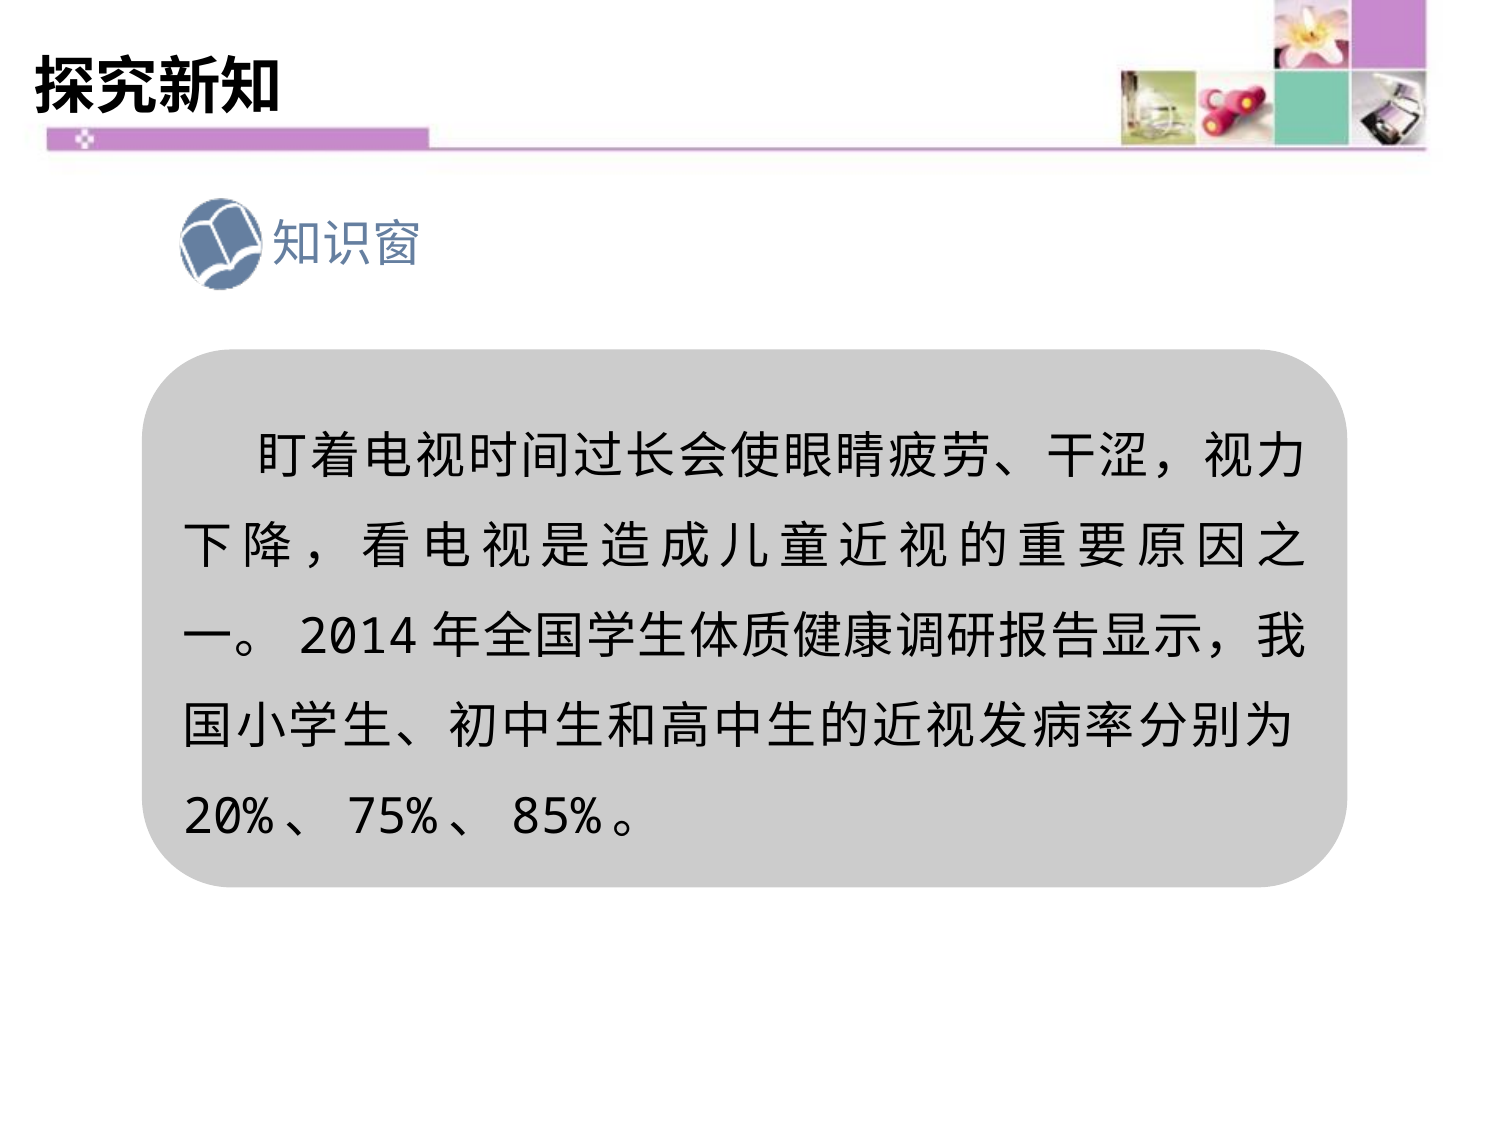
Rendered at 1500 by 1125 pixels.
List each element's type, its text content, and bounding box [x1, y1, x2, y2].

text_box 知识窗 [279, 203, 438, 279]
text_box 盯着电视时间过长会使眼睛疲劳、干涩，视力下降，看电视是造成儿童近视的重要原因之一。2014年全国学生体质健康调研报告显示，我国小学生、初中生和高中生的近视发病率分别为20%、75%、85%。 [139, 347, 1350, 890]
title 探究新知 [18, 38, 1483, 119]
picture [0, 0, 1500, 1125]
